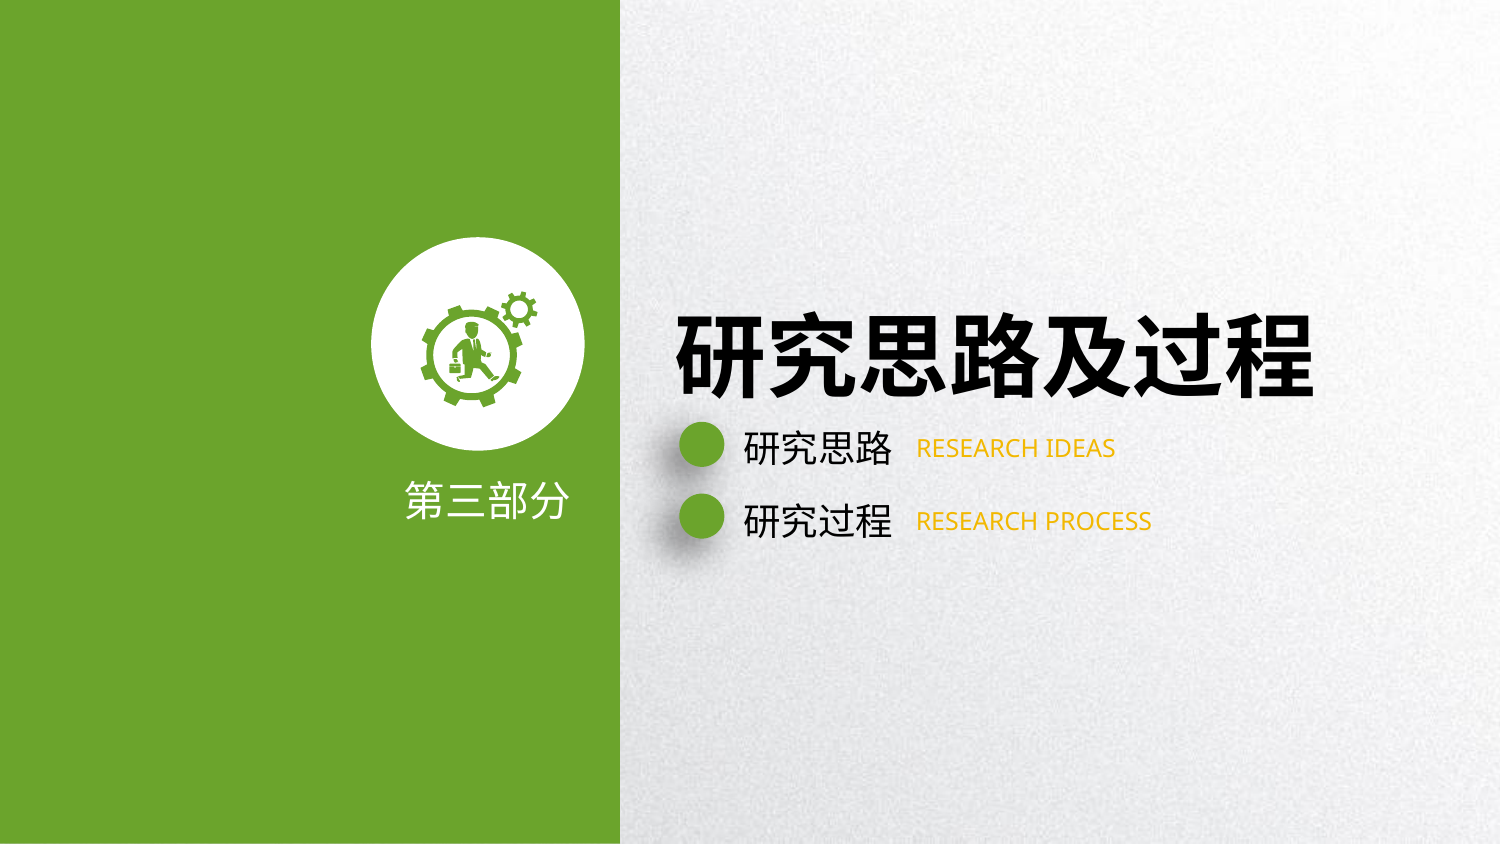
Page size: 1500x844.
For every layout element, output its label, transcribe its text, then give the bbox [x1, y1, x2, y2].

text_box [370, 236, 585, 451]
text_box RESEARCH PROCESS [901, 498, 1168, 544]
text_box 研究思路 [728, 417, 909, 477]
text_box 研究思路及过程 [659, 290, 1332, 416]
text_box 第三部分 [403, 475, 585, 526]
text_box 研究过程 [730, 490, 909, 551]
text_box [677, 419, 727, 469]
text_box [0, 0, 622, 844]
text_box [677, 491, 727, 541]
text_box RESEARCH IDEAS [901, 425, 1132, 470]
picture [622, 0, 1500, 844]
